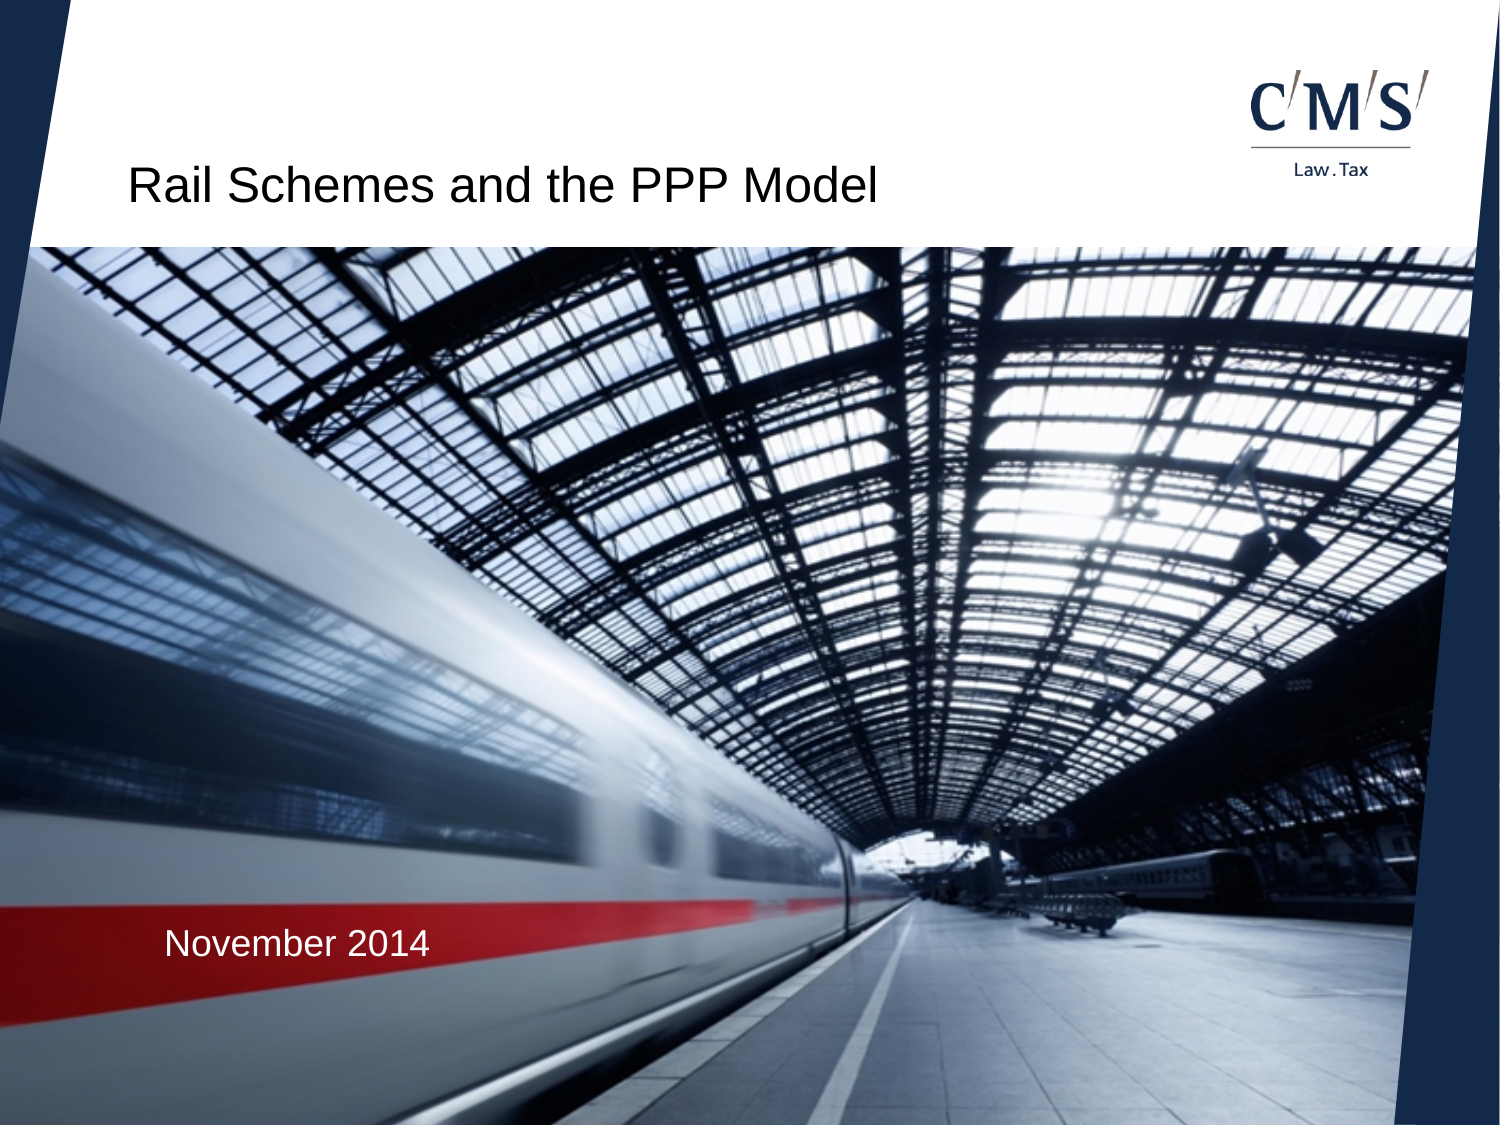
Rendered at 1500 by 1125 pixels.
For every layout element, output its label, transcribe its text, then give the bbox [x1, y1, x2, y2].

picture [0, 0, 1500, 1125]
title Rail Schemes and the PPP Model [112, 66, 1312, 220]
text_box November 2014 [149, 911, 456, 972]
